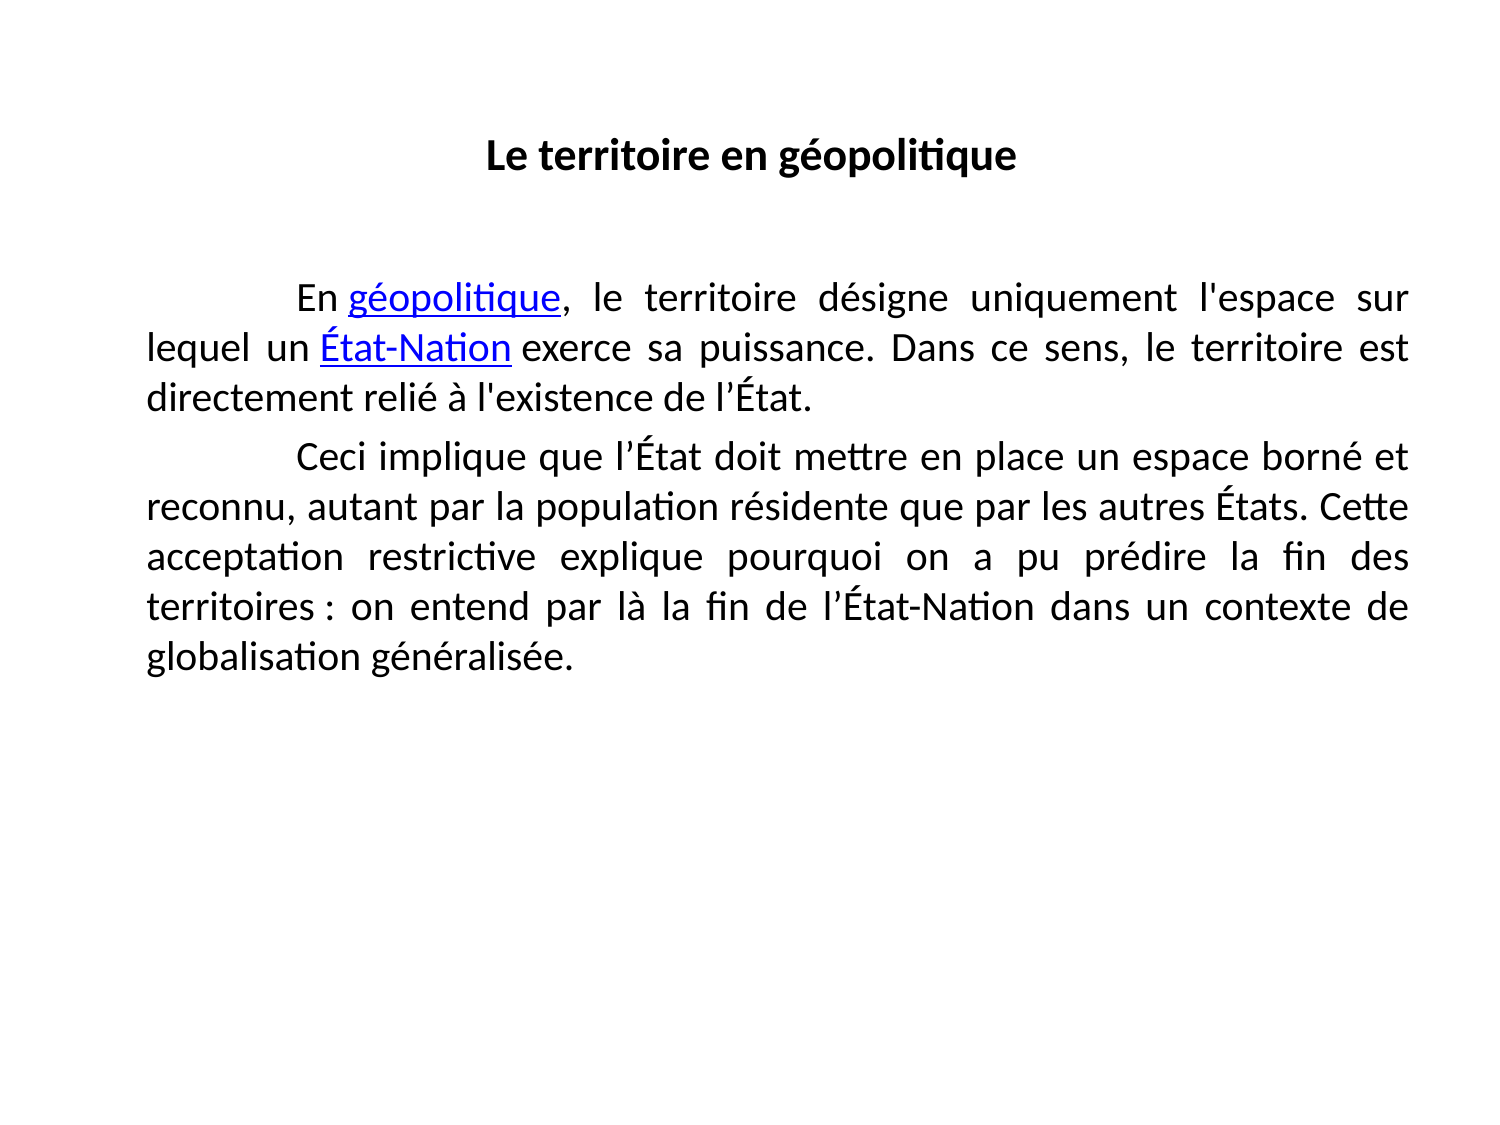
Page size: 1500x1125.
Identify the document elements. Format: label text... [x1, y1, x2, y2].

title Le territoire en géopolitique [76, 113, 1427, 302]
list En géopolitique, le territoire désigne uniquement l'espace sur lequel un État-Nation exerce sa puissance. Dans ce sens, le territoire est directement relié à l'existence de l’État. Ceci implique que l’État doit mettre en place un espace borné et reconnu, autant par la population résidente que par les autres États. Cette acceptation restrictive explique pourquoi on a pu prédire la fin des territoires : on entend par là la fin de l’État-Nation dans un contexte de globalisation généralisée. [75, 262, 1425, 1005]
